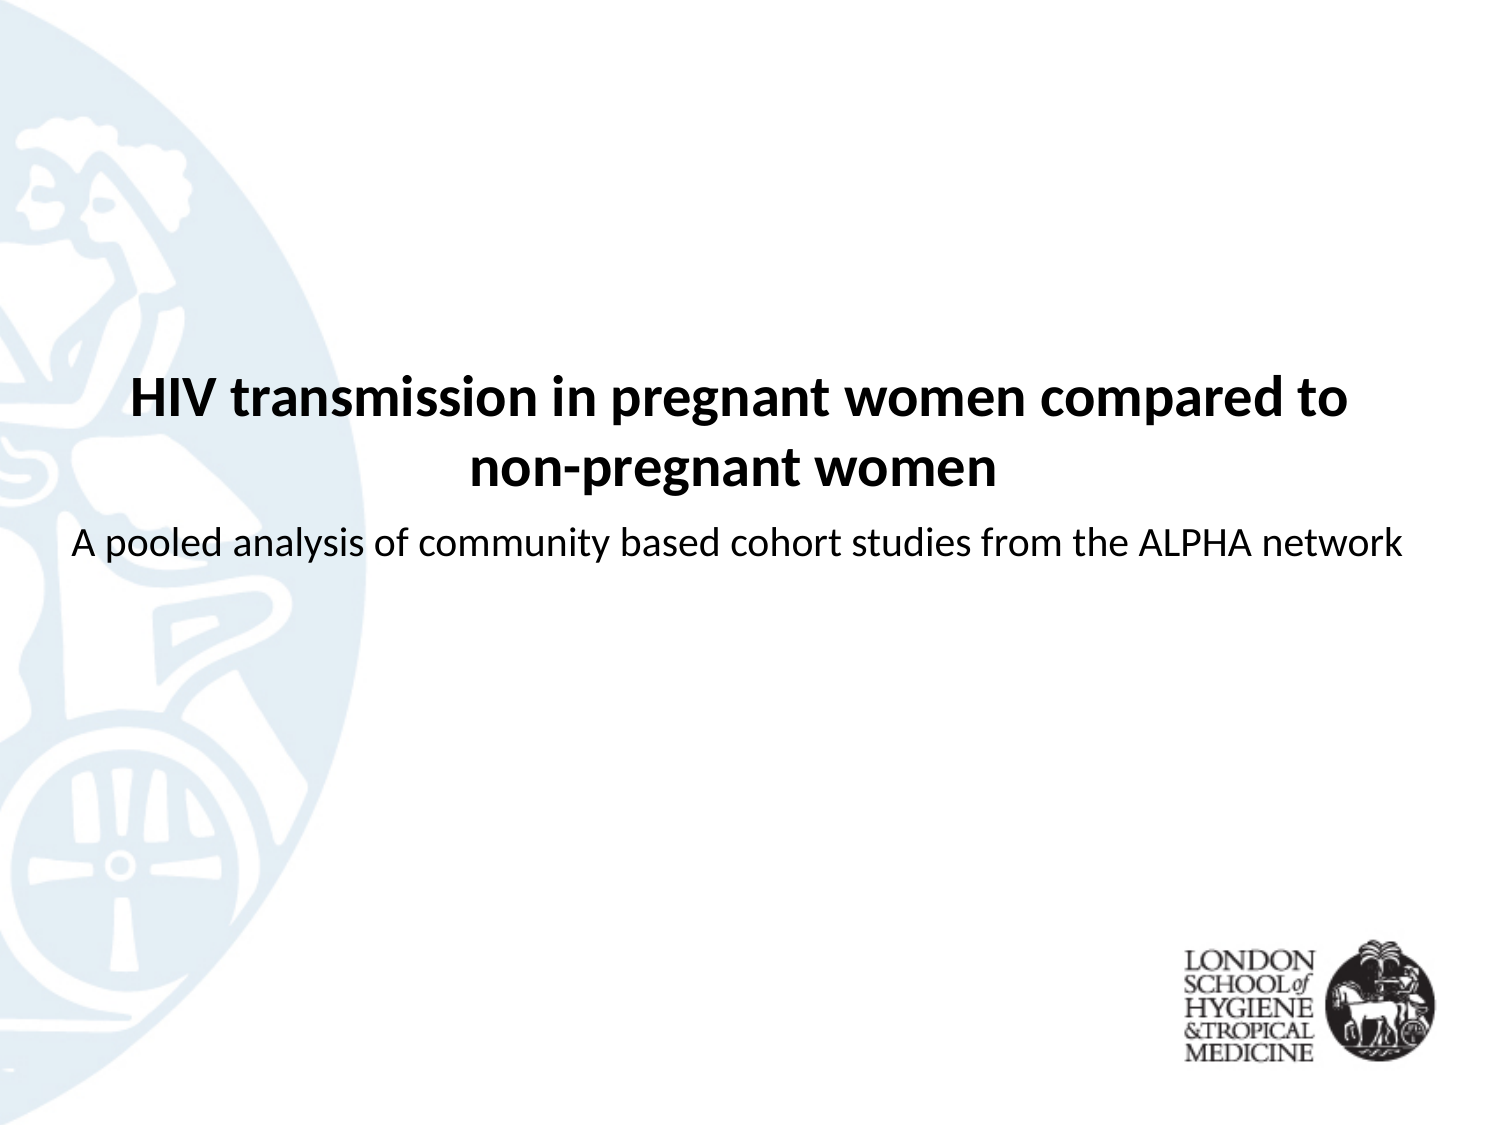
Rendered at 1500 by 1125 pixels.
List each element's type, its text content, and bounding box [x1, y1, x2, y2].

title HIV transmission in pregnant women compared to non-pregnant women [56, 349, 1426, 507]
picture [0, 0, 1500, 1125]
subtitle A pooled analysis of community based cohort studies from the ALPHA network [56, 507, 1426, 768]
